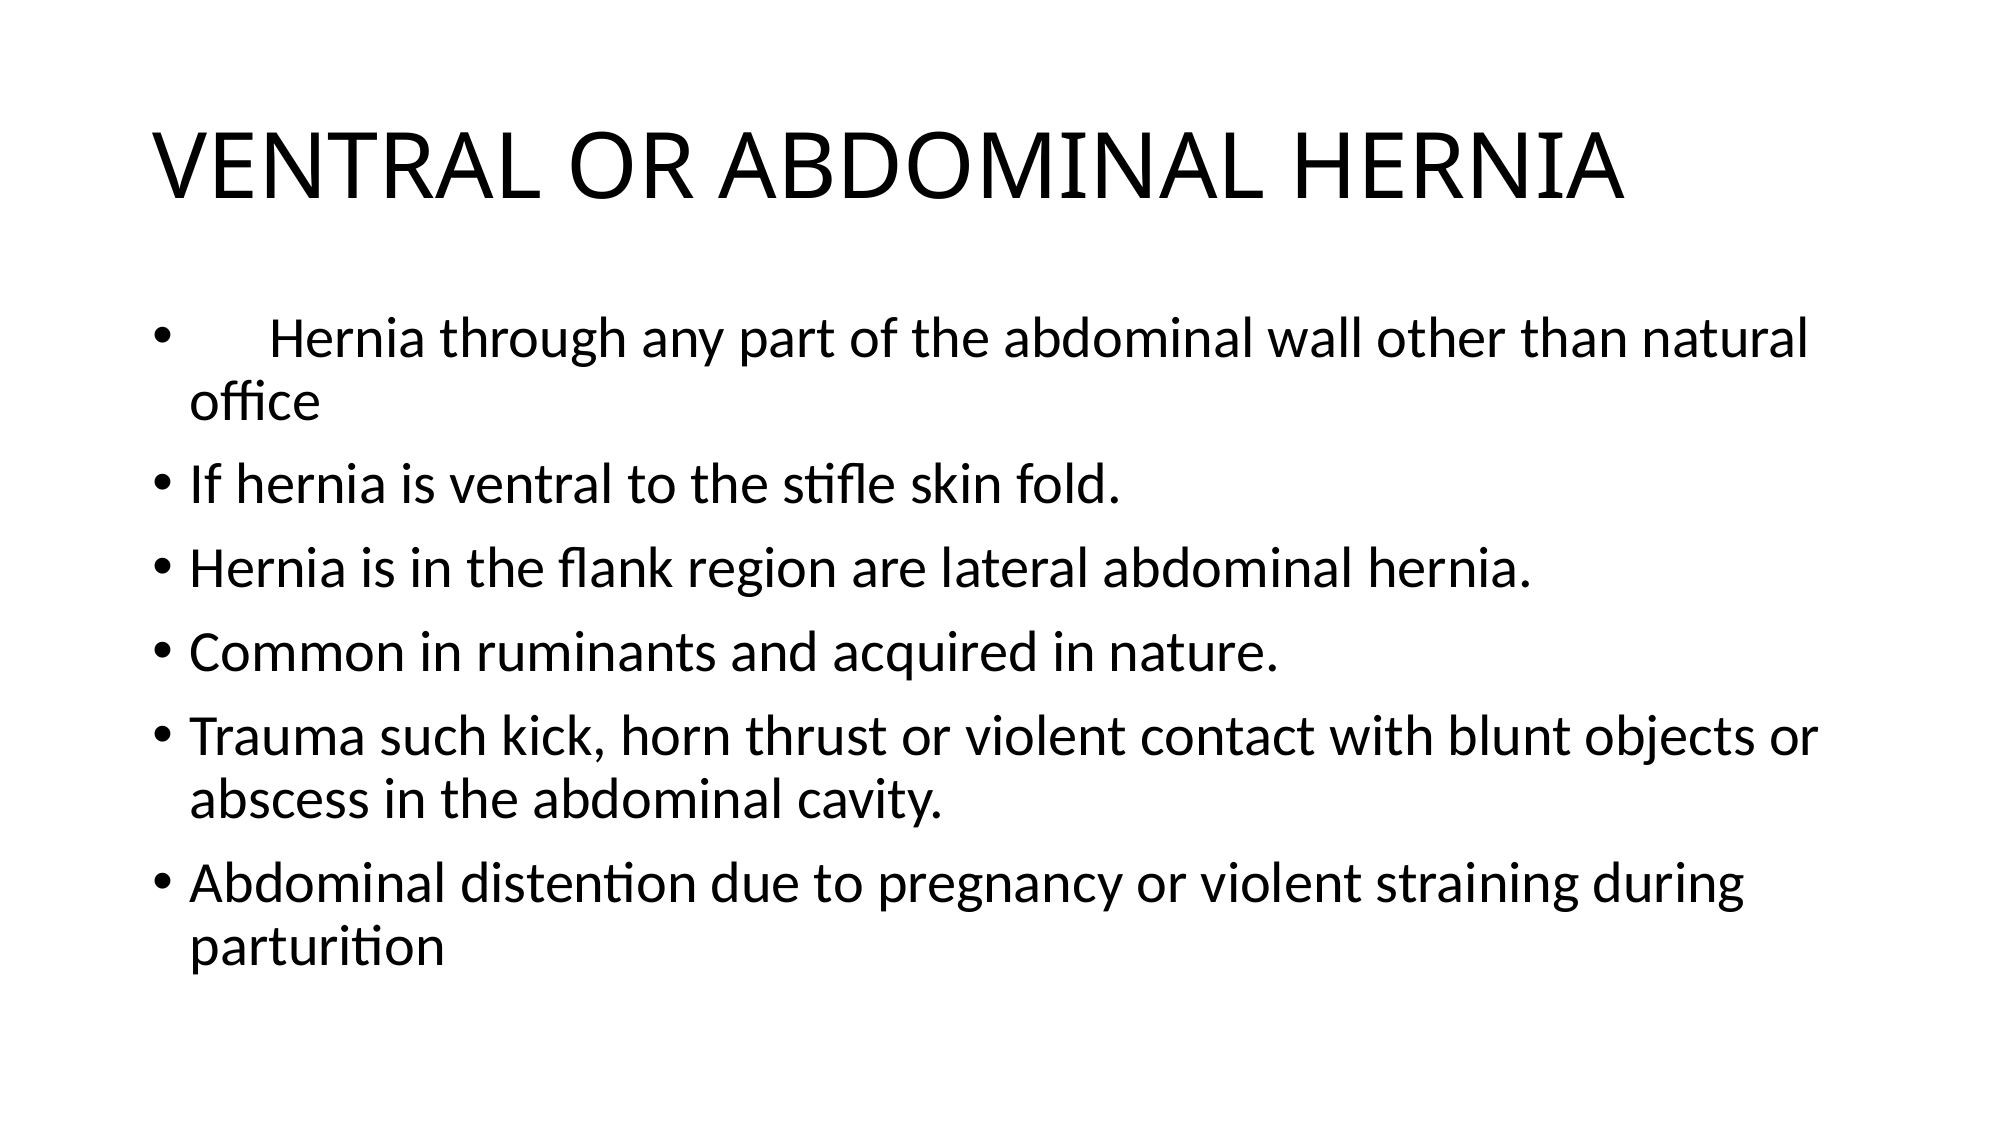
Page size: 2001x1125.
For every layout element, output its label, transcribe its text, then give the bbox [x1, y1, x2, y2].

list Hernia through any part of the abdominal wall other than natural office If hernia is ventral to the stifle skin fold. Hernia is in the flank region are lateral abdominal hernia. Common in ruminants and acquired in nature. Trauma such kick, horn thrust or violent contact with blunt objects or abscess in the abdominal cavity. Abdominal distention due to pregnancy or violent straining during parturition [137, 299, 1863, 1014]
title VENTRAL OR ABDOMINAL HERNIA [137, 59, 1863, 278]
